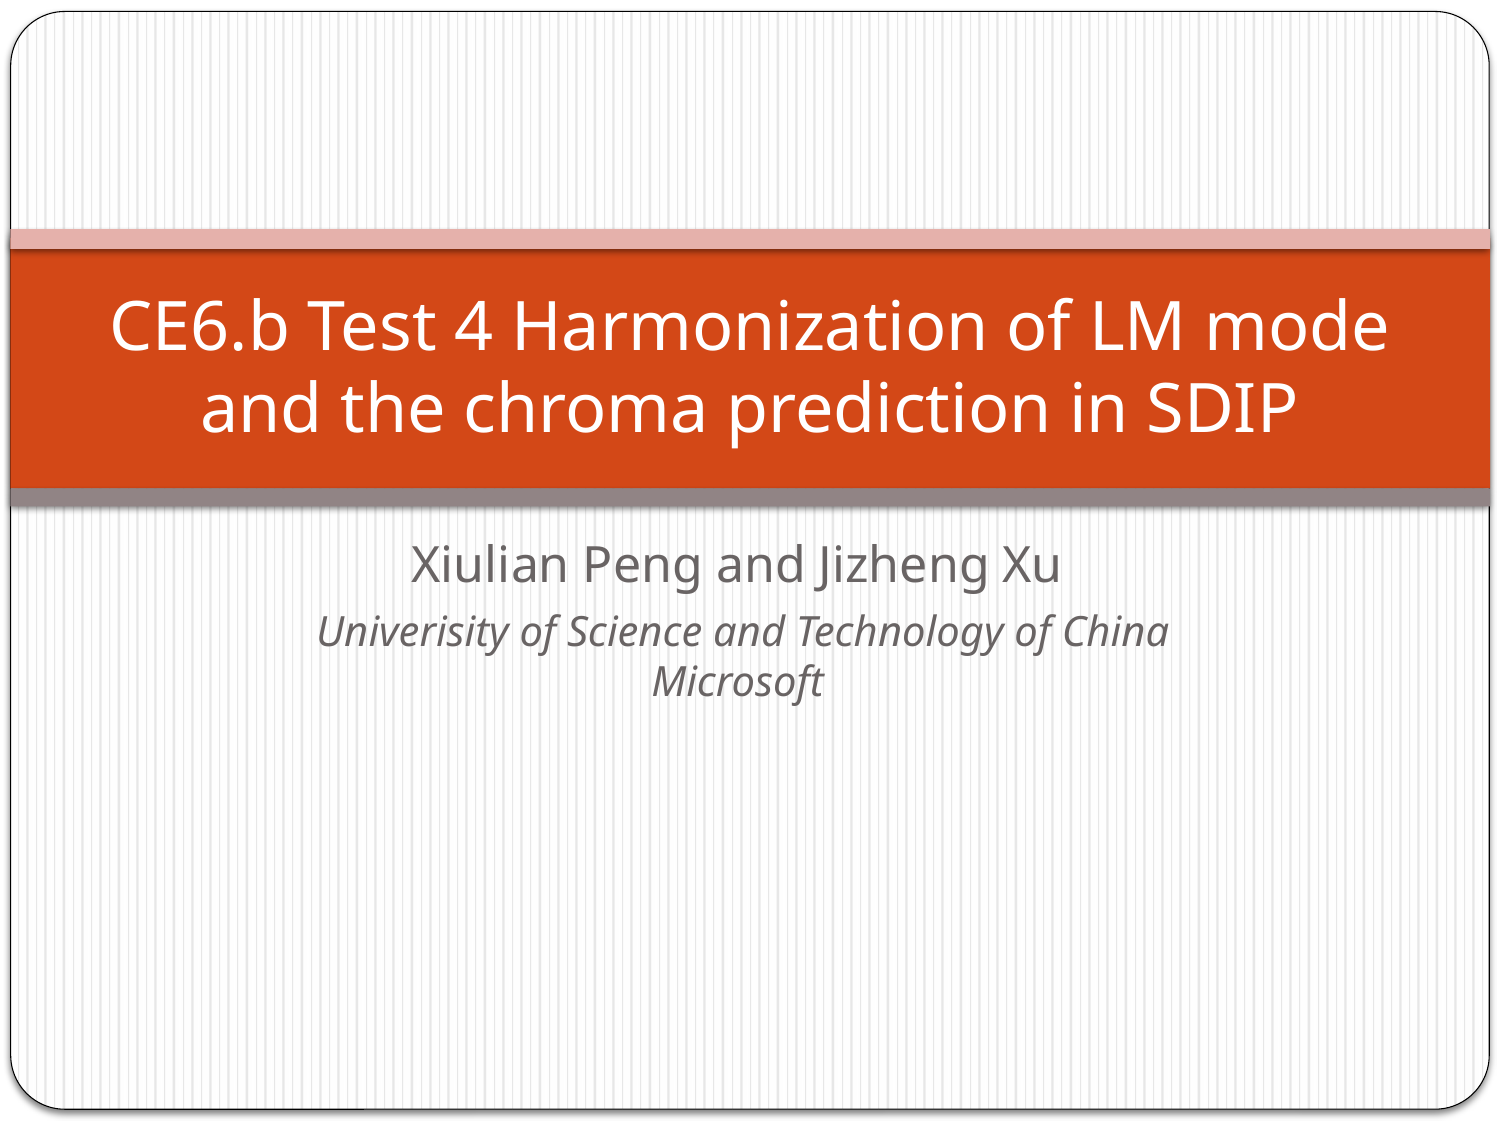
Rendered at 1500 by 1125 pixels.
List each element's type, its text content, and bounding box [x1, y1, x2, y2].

subtitle Xiulian Peng and Jizheng Xu Univerisity of Science and Technology of China Microsoft [212, 525, 1263, 788]
title CE6.b Test 4 Harmonization of LM mode and the chroma prediction in SDIP [75, 247, 1425, 489]
